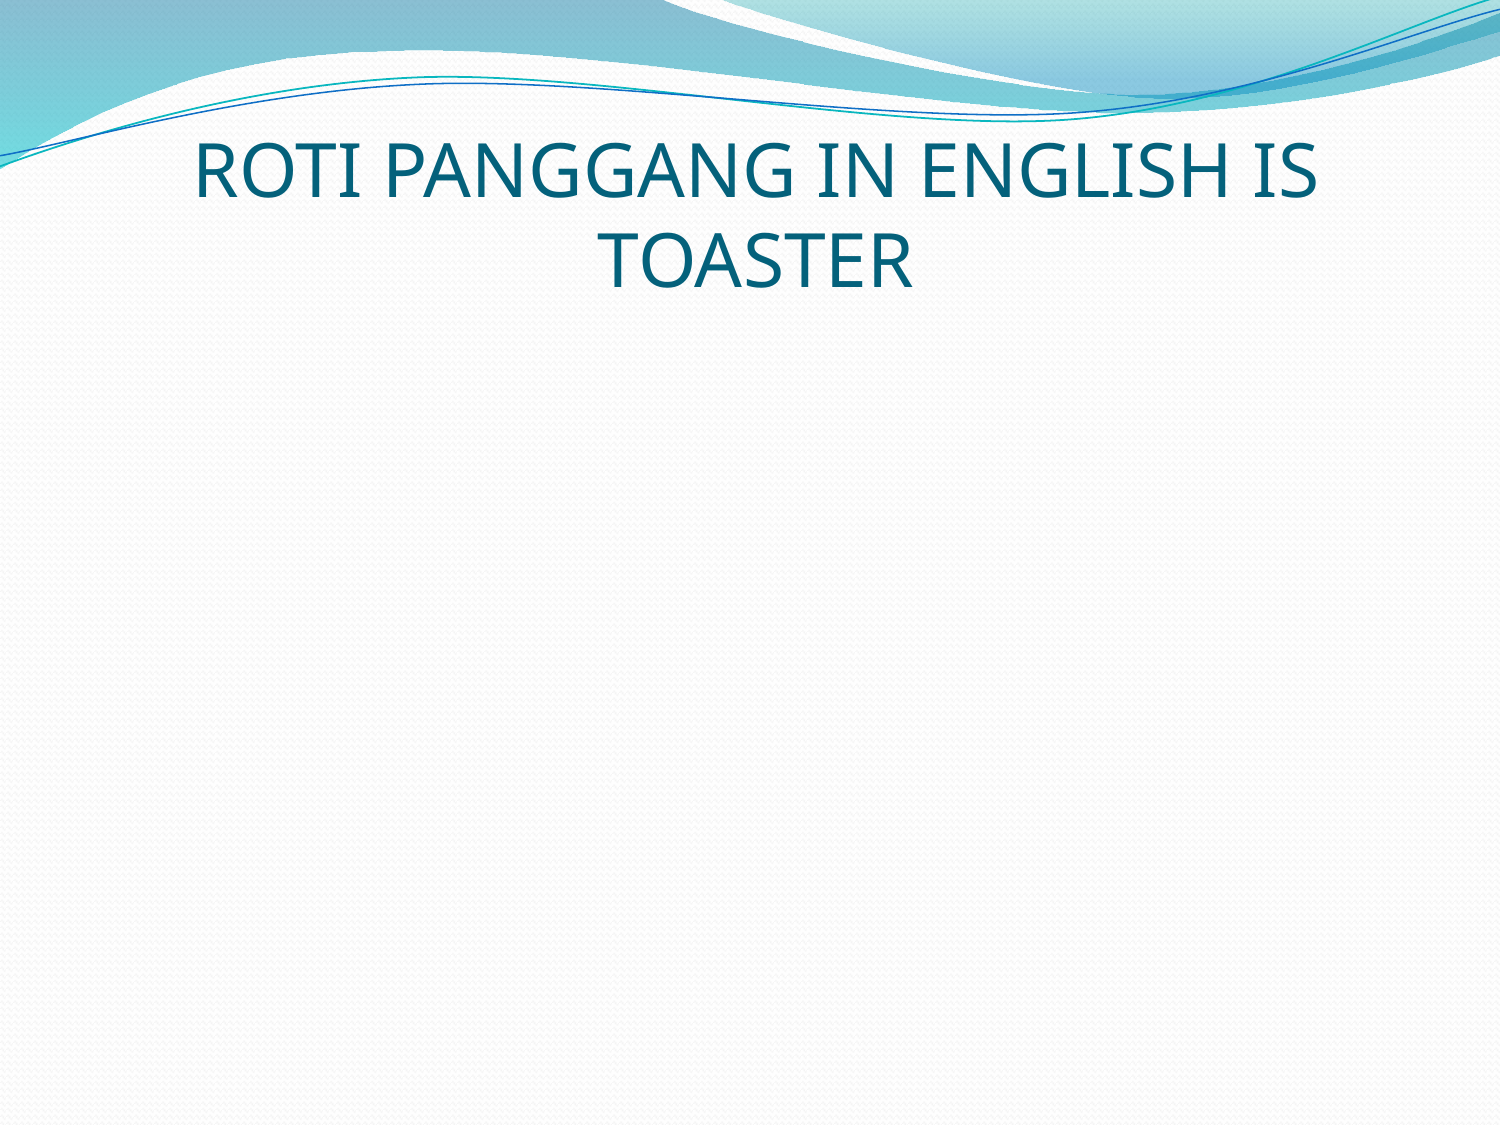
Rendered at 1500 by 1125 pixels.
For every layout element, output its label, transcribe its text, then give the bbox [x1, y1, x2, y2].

title ROTI PANGGANG IN ENGLISH IS TOASTER [75, 115, 1438, 303]
